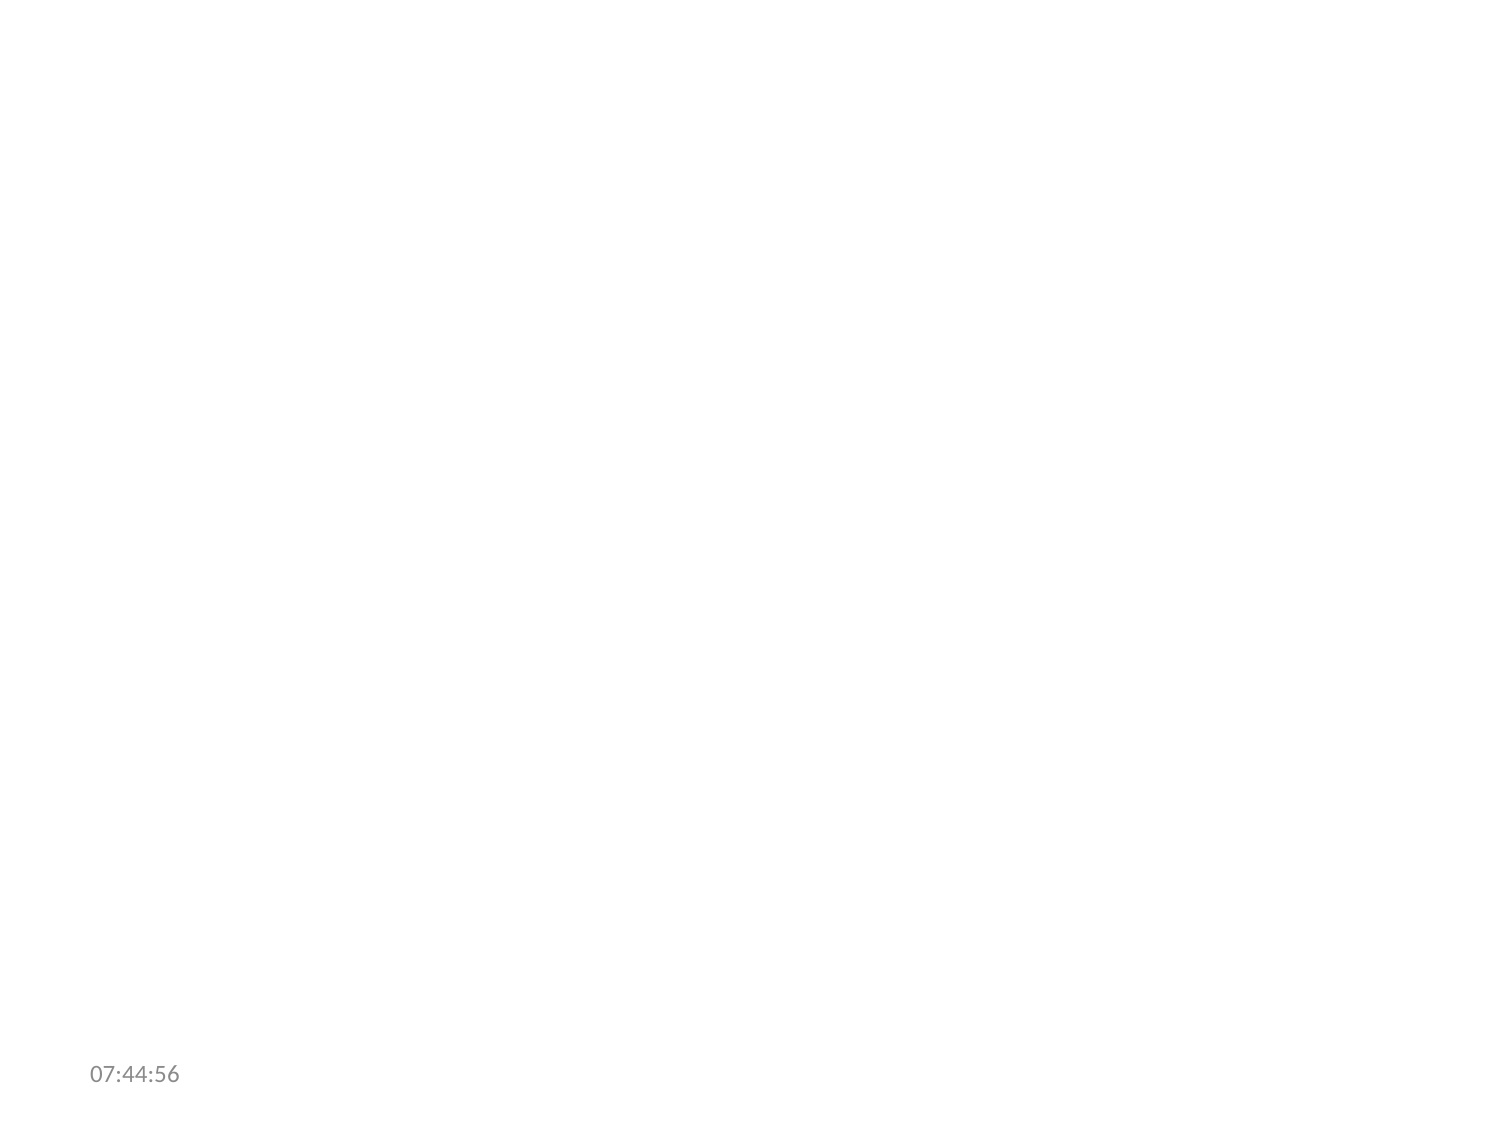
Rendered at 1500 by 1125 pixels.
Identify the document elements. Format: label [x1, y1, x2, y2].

slide_number [75, 1042, 425, 1103]
